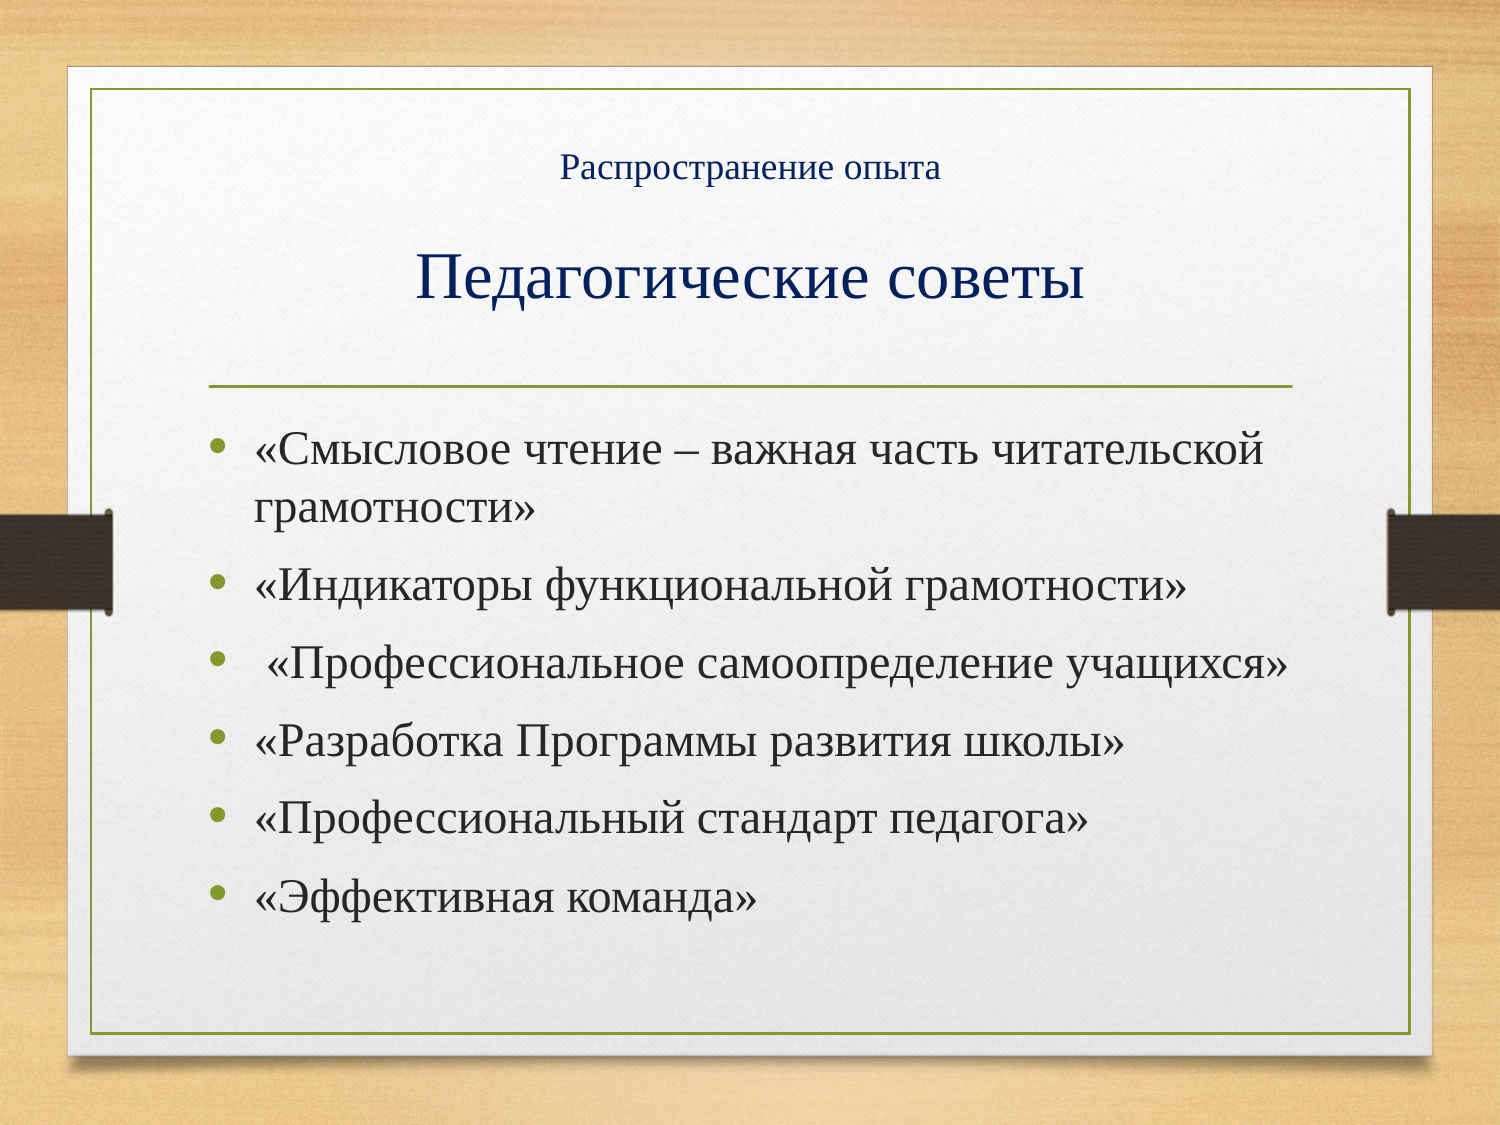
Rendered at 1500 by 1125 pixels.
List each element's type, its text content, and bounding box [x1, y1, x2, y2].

title Распространение опыта Педагогические советы [193, 90, 1309, 364]
list «Смысловое чтение – важная часть читательской грамотности» «Индикаторы функциональной грамотности» «Профессиональное самоопределение учащихся» «Разработка Программы развития школы» «Профессиональный стандарт педагога» «Эффективная команда» [193, 408, 1309, 974]
picture [0, 0, 1500, 1125]
